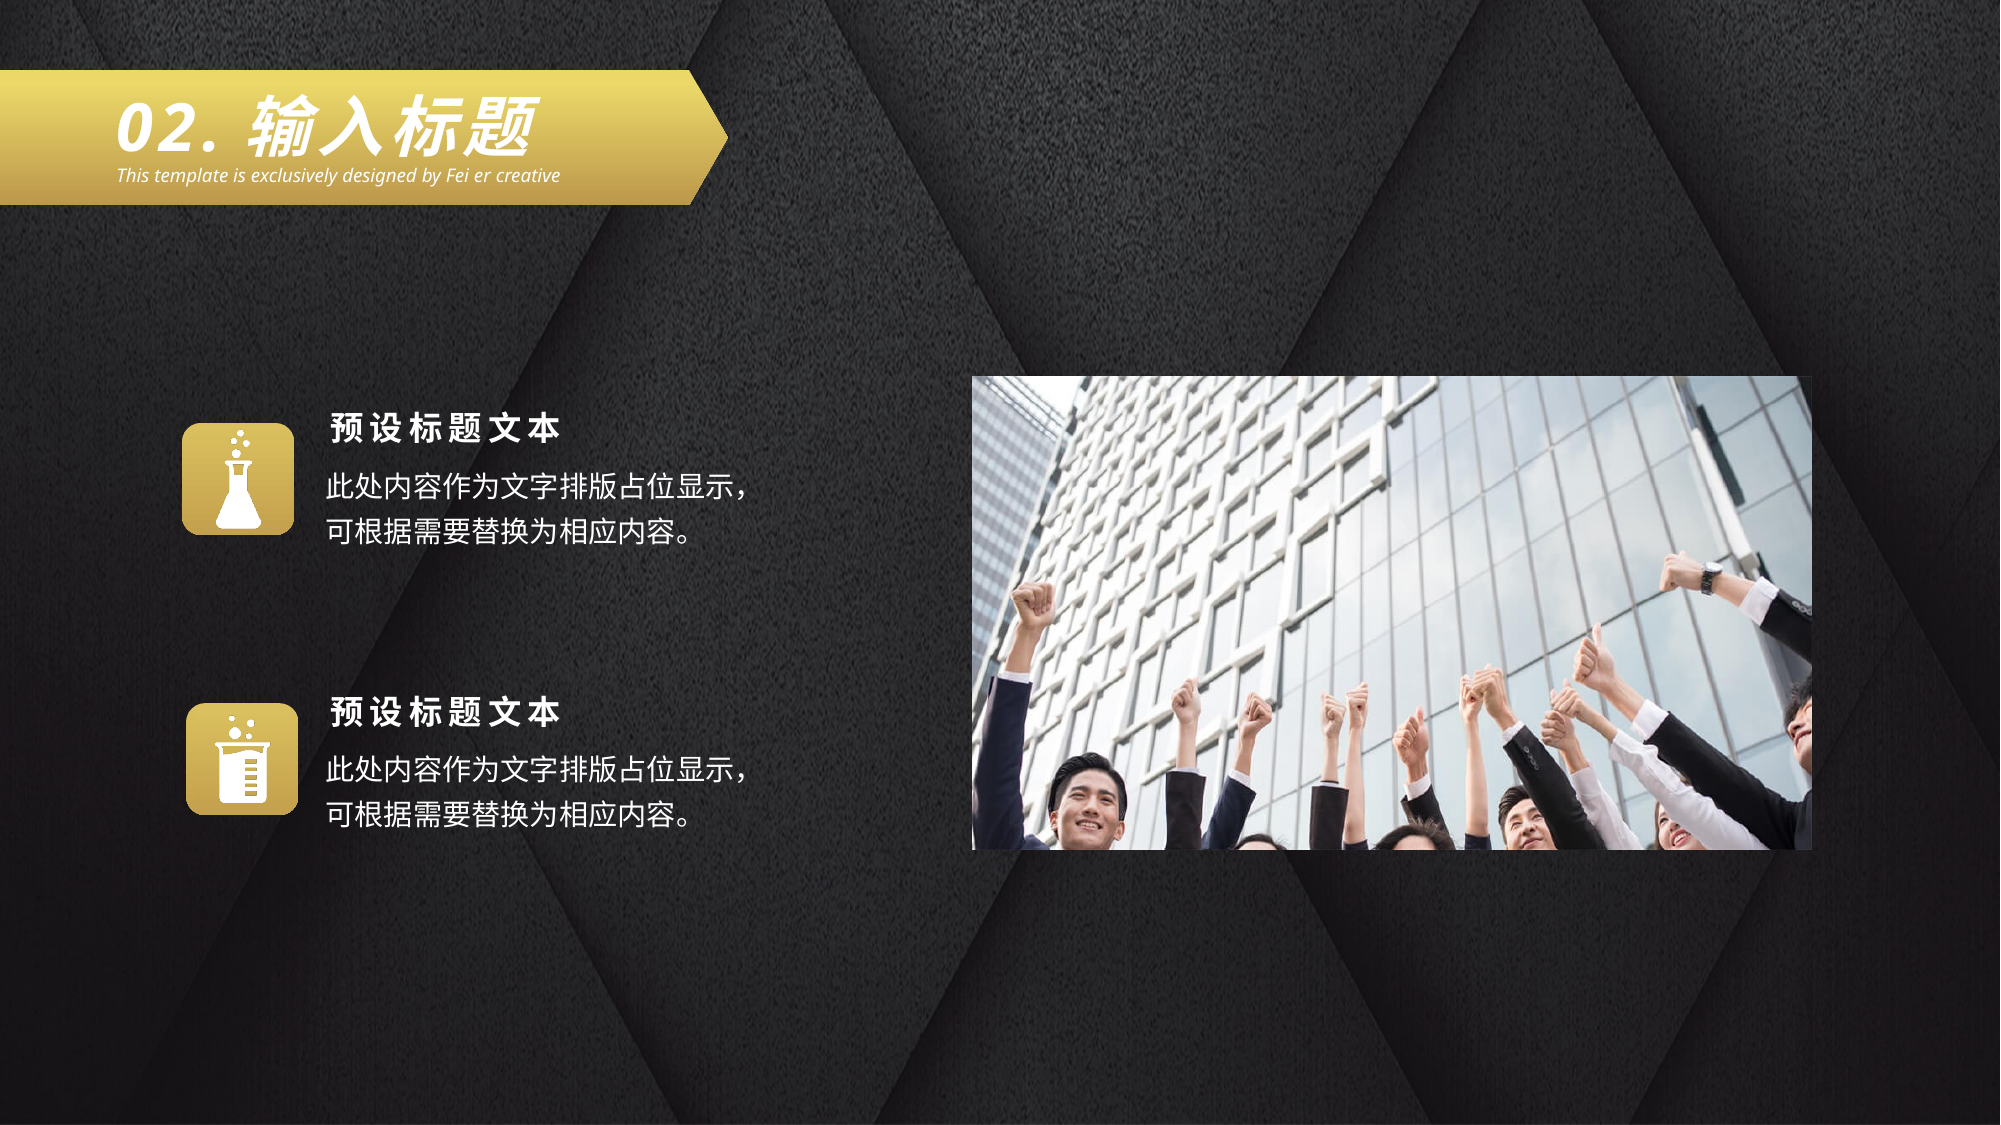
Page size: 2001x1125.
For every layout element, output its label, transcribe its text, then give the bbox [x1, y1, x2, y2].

text_box [292, 431, 296, 527]
text_box 预设标题文本 [315, 684, 576, 739]
text_box [185, 702, 300, 817]
text_box [190, 421, 286, 425]
picture [0, 0, 2000, 1125]
text_box 此处内容作为文字排版占位显示，可根据需要替换为相应内容。 [310, 733, 787, 839]
text_box 此处内容作为文字排版占位显示，可根据需要替换为相应内容。 [310, 450, 787, 556]
text_box 预设标题文本 [315, 399, 576, 455]
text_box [0, 69, 728, 206]
